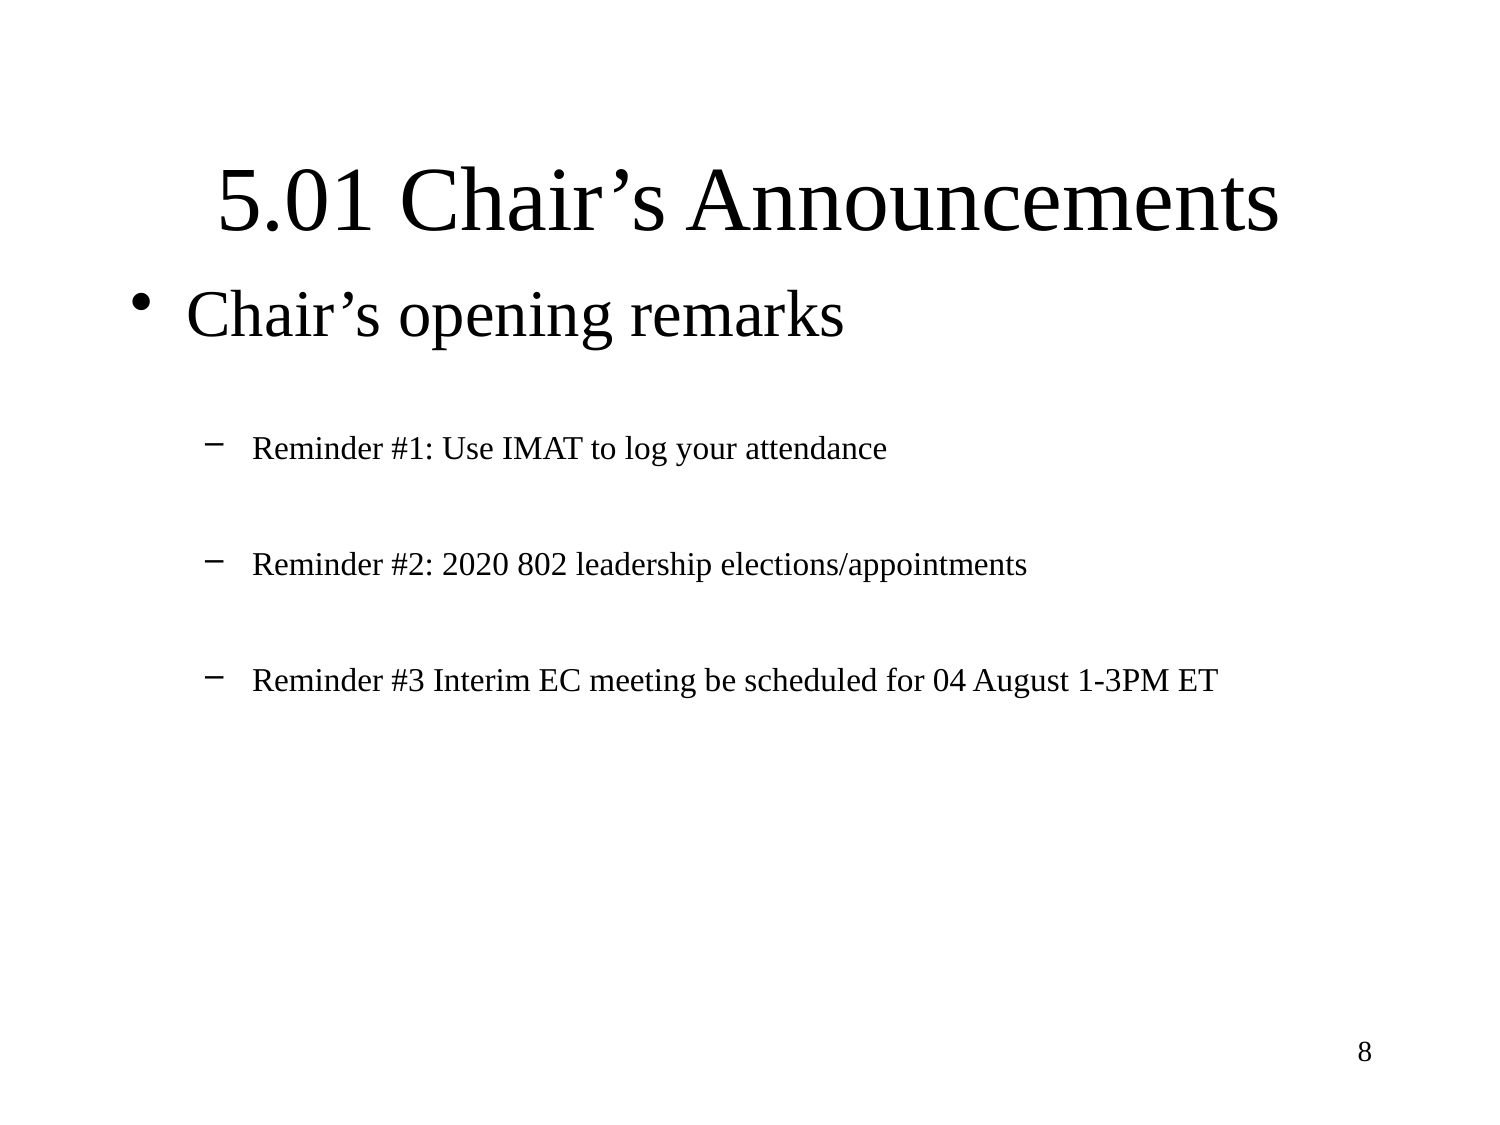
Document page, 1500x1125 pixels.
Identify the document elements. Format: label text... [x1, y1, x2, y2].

title 5.01 Chair’s Announcements [112, 99, 1388, 288]
list Chair’s opening remarks Reminder #1: Use IMAT to log your attendance Reminder #2: 2020 802 leadership elections/appointments Reminder #3 Interim EC meeting be scheduled for 04 August 1-3PM ET [114, 262, 1391, 938]
slide_number 8 [1074, 1024, 1388, 1101]
